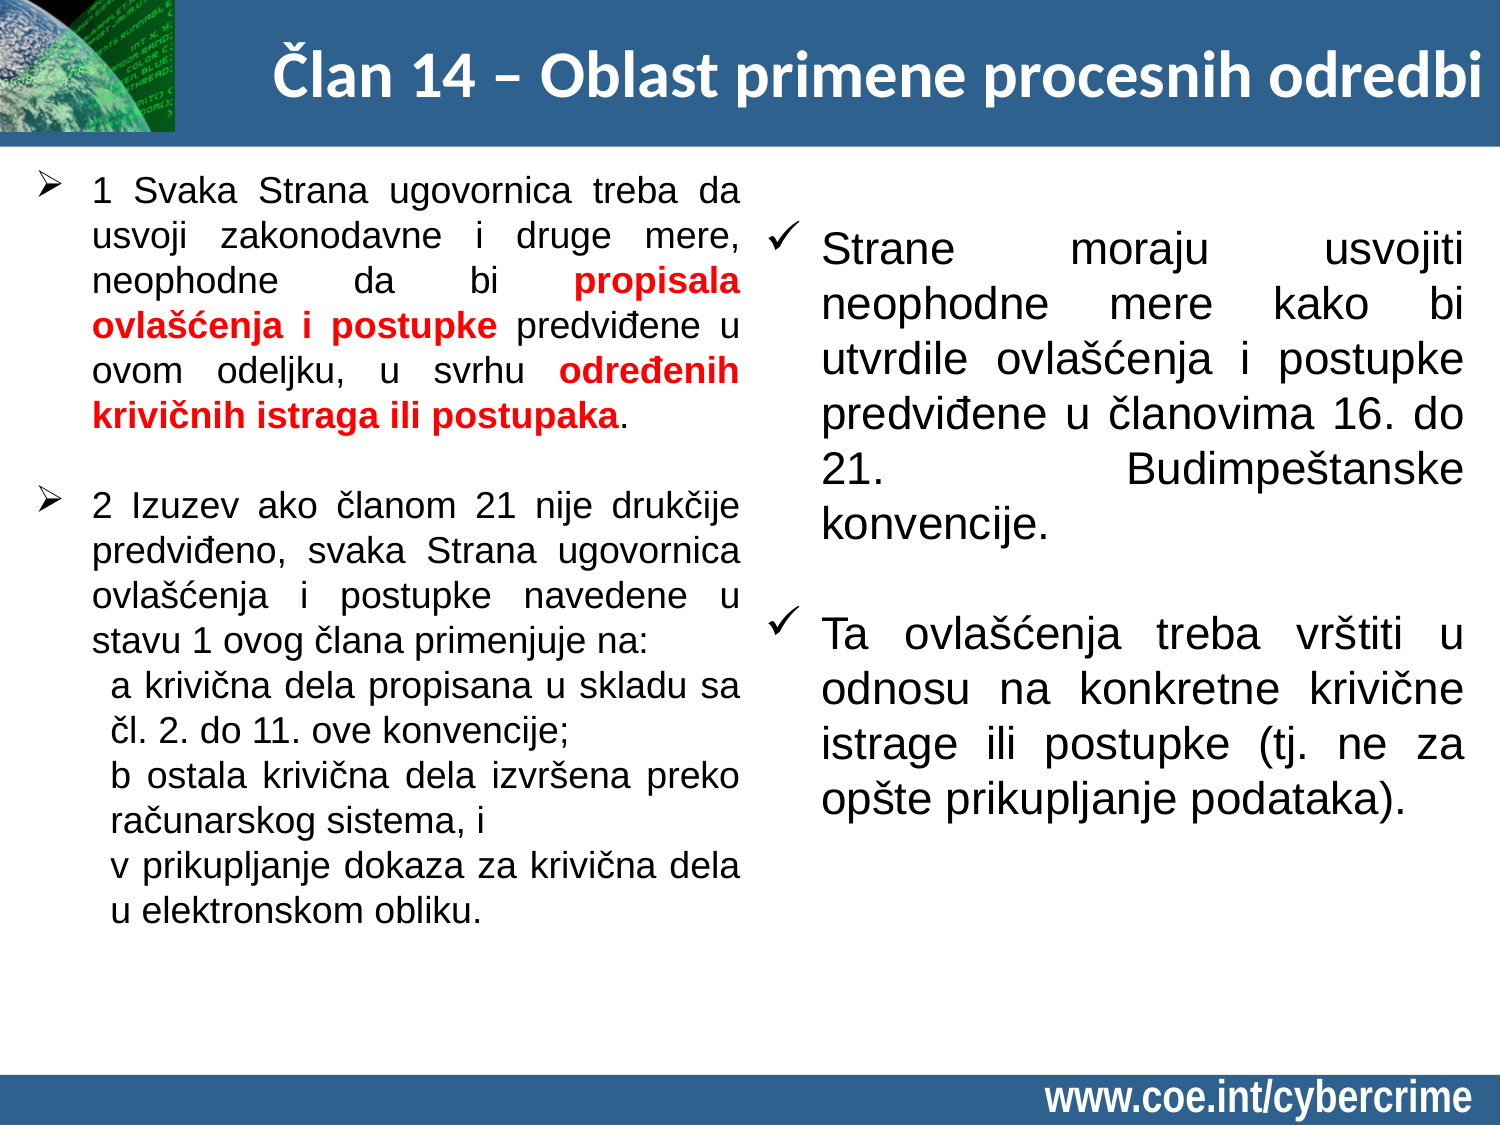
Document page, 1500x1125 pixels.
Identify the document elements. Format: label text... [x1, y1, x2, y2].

text_box Strane moraju usvojiti neophodne mere kako bi utvrdile ovlašćenja i postupke predviđene u članovima 16. do 21. Budimpeštanske konvencije. Ta ovlašćenja treba vrštiti u odnosu na konkretne krivične istrage ili postupke (tj. ne za opšte prikupljanje podataka). [749, 211, 1480, 831]
text_box Član 14 – Oblast primene procesnih odredbi [0, 0, 1500, 149]
text_box 1 Svaka Strana ugovornica treba da usvoji zakonodavne i druge mere, neophodne da bi propisala ovlašćenja i postupke predviđene u ovom odeljku, u svrhu određenih krivičnih istraga ili postupaka. 2 Izuzev ako članom 21 nije drukčije predviđeno, svaka Strana ugovornica ovlašćenja i postupke navedene u stavu 1 ovog člana primenjuje na: a krivična dela propisana u skladu sa čl. 2. do 11. ove konvencije; b ostala krivična dela izvršena preko računarskog sistema, i v prikupljanje dokaza za krivična dela u elektronskom obliku. [20, 158, 755, 938]
picture [0, 0, 175, 132]
text_box www.coe.int/cybercrime [1030, 1059, 1500, 1125]
text_box [0, 1073, 1030, 1125]
